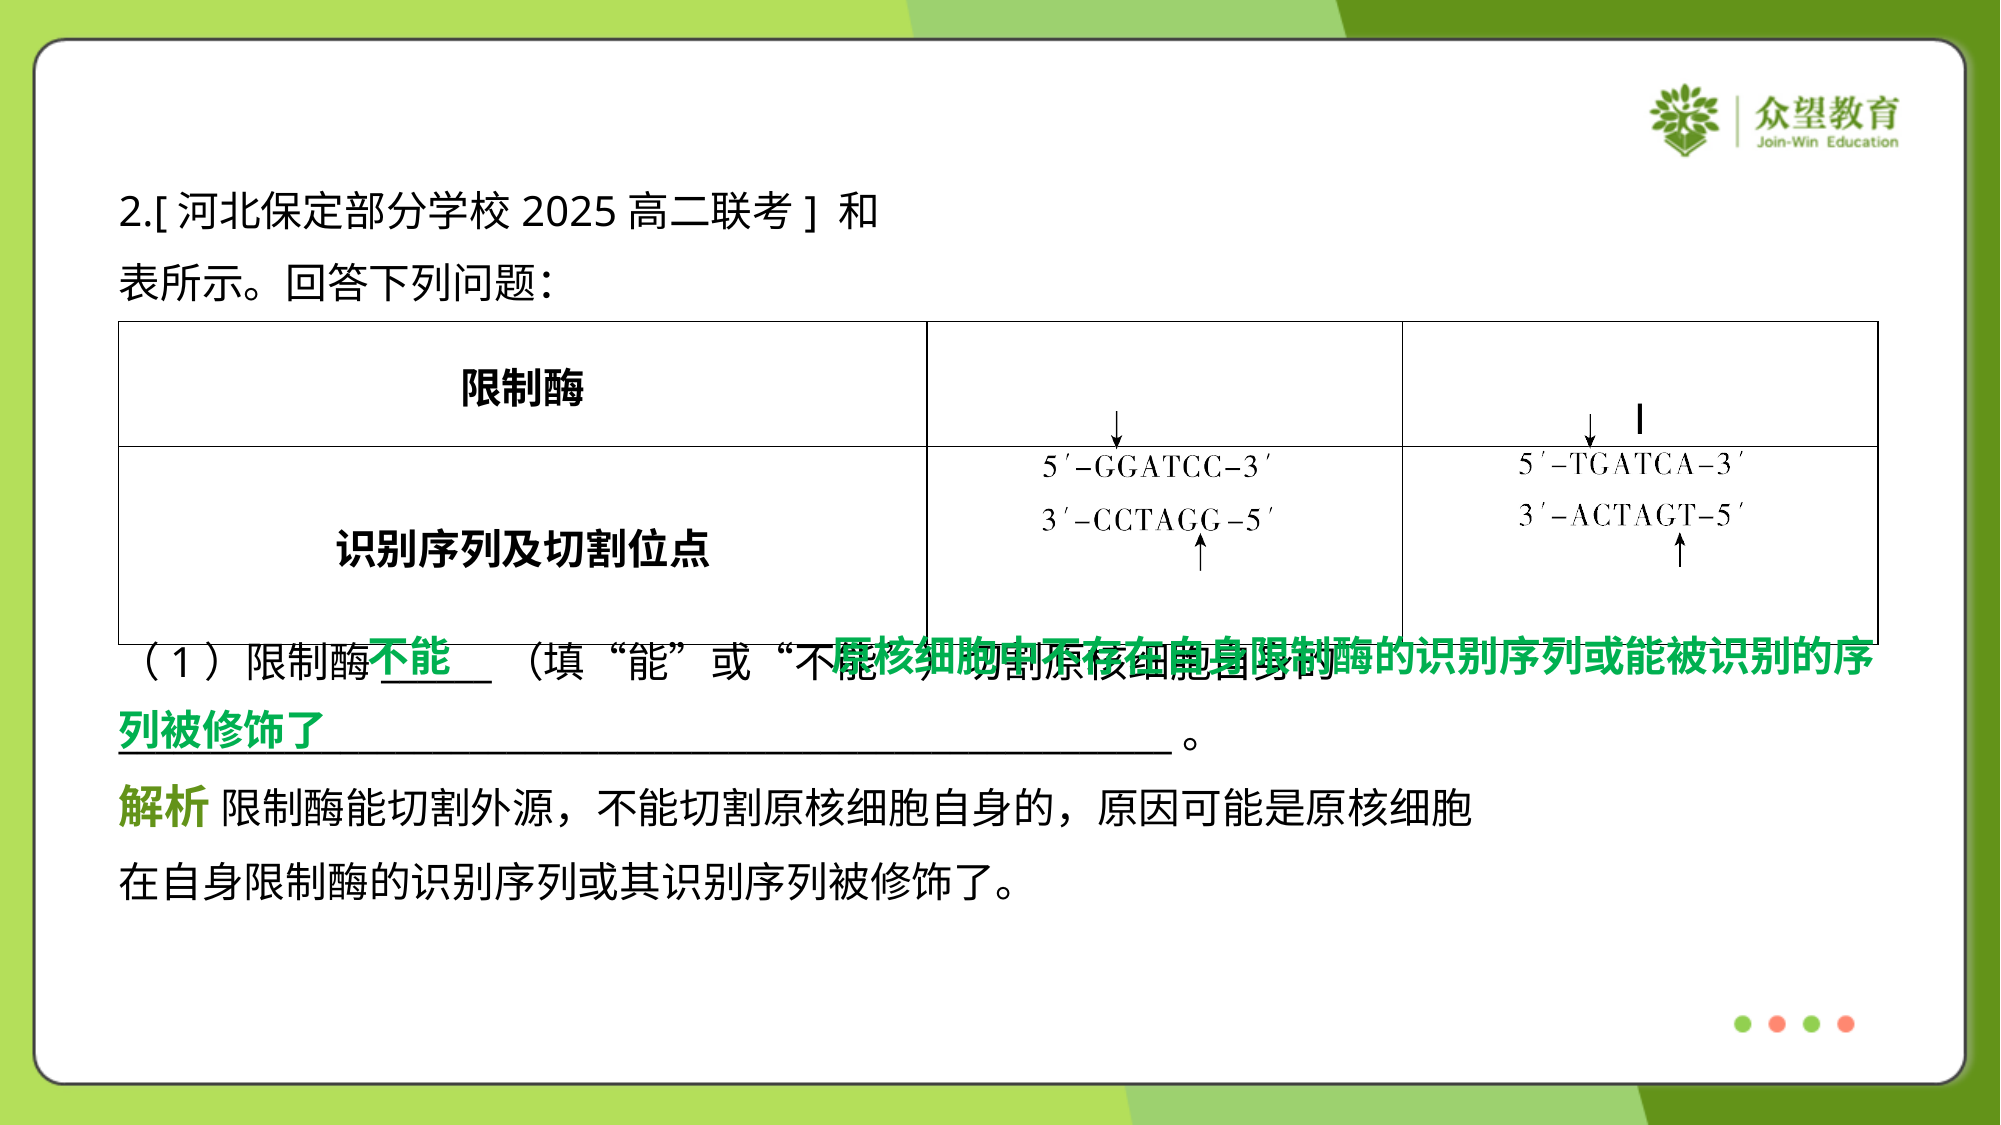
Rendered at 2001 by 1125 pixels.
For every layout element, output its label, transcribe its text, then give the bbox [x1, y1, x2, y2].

picture [0, 0, 2000, 1125]
text_box 不能 [352, 605, 467, 673]
